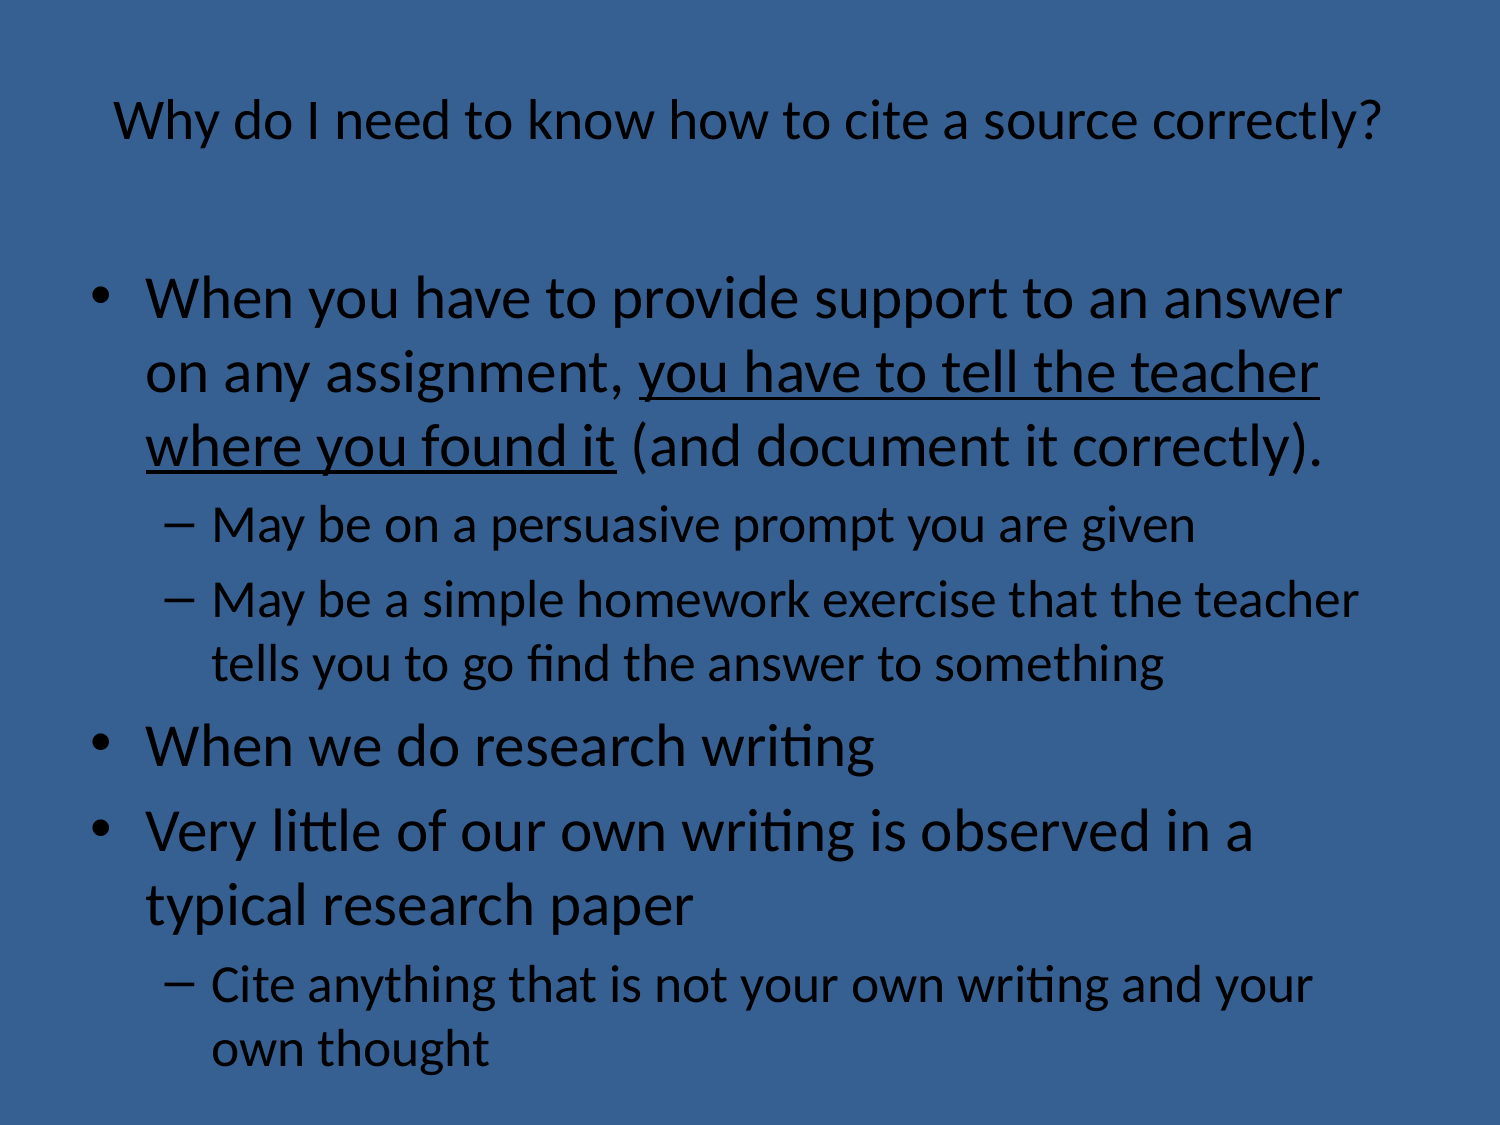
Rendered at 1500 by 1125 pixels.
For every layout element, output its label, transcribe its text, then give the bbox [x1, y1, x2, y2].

title Why do I need to know how to cite a source correctly? [75, 45, 1425, 188]
list When you have to provide support to an answer on any assignment, you have to tell the teacher where you found it (and document it correctly). May be on a persuasive prompt you are given May be a simple homework exercise that the teacher tells you to go find the answer to something When we do research writing Very little of our own writing is observed in a typical research paper Cite anything that is not your own writing and your own thought [75, 249, 1425, 1100]
